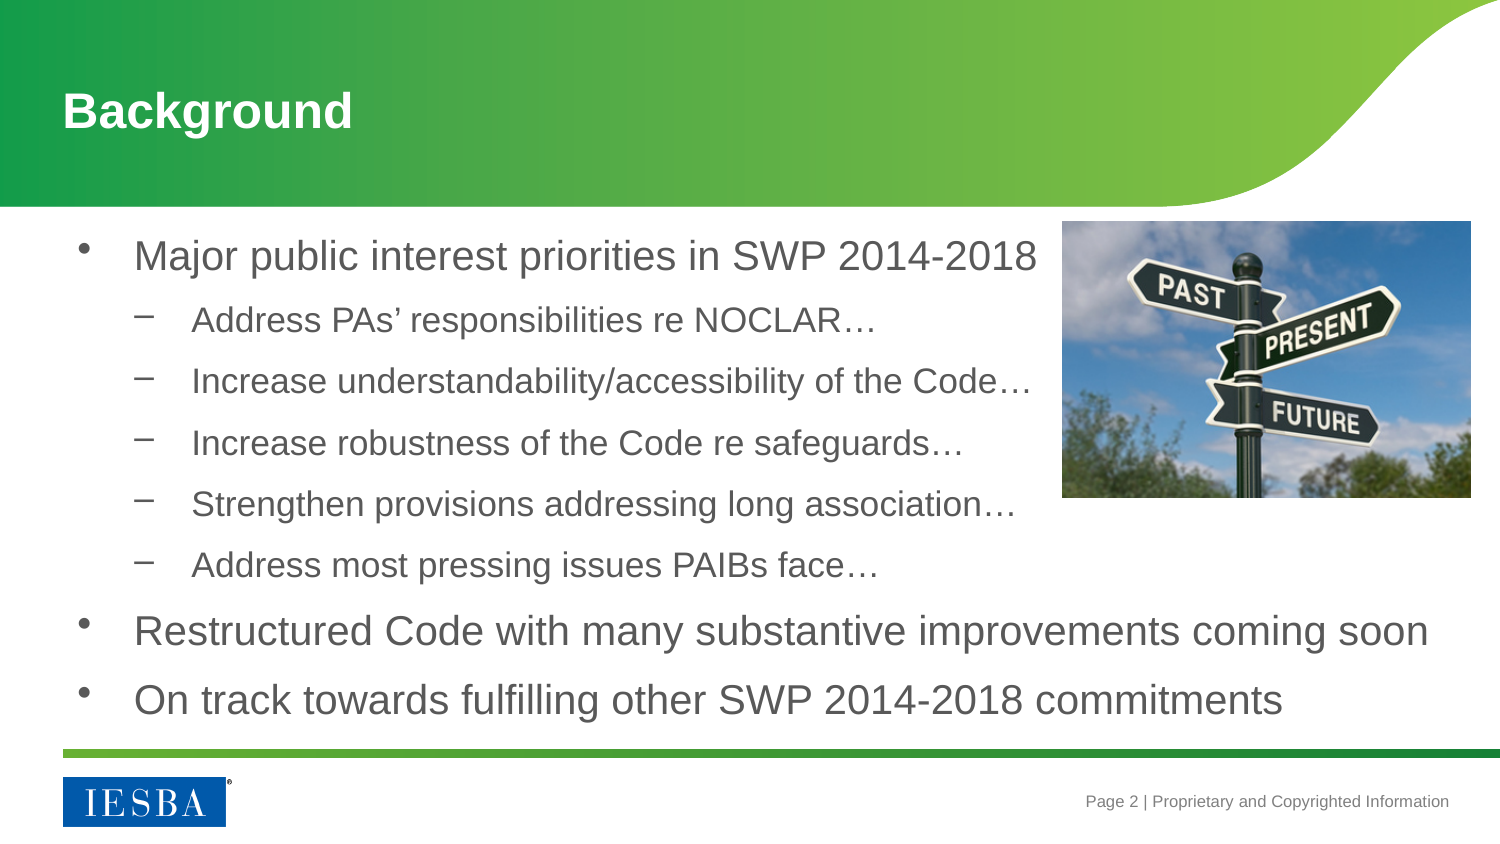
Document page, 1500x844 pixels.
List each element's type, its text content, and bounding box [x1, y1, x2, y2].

picture [0, 0, 1500, 207]
picture [1062, 221, 1471, 498]
picture [63, 777, 232, 827]
title Background [62, 75, 1300, 142]
list Major public interest priorities in SWP 2014-2018 Address PAs’ responsibilities re NOCLAR… Increase understandability/accessibility of the Code… Increase robustness of the Code re safeguards… Strengthen provisions addressing long association… Address most pressing issues PAIBs face… Restructured Code with many substantive improvements coming soon On track towards fulfilling other SWP 2014-2018 commitments [62, 220, 1450, 747]
